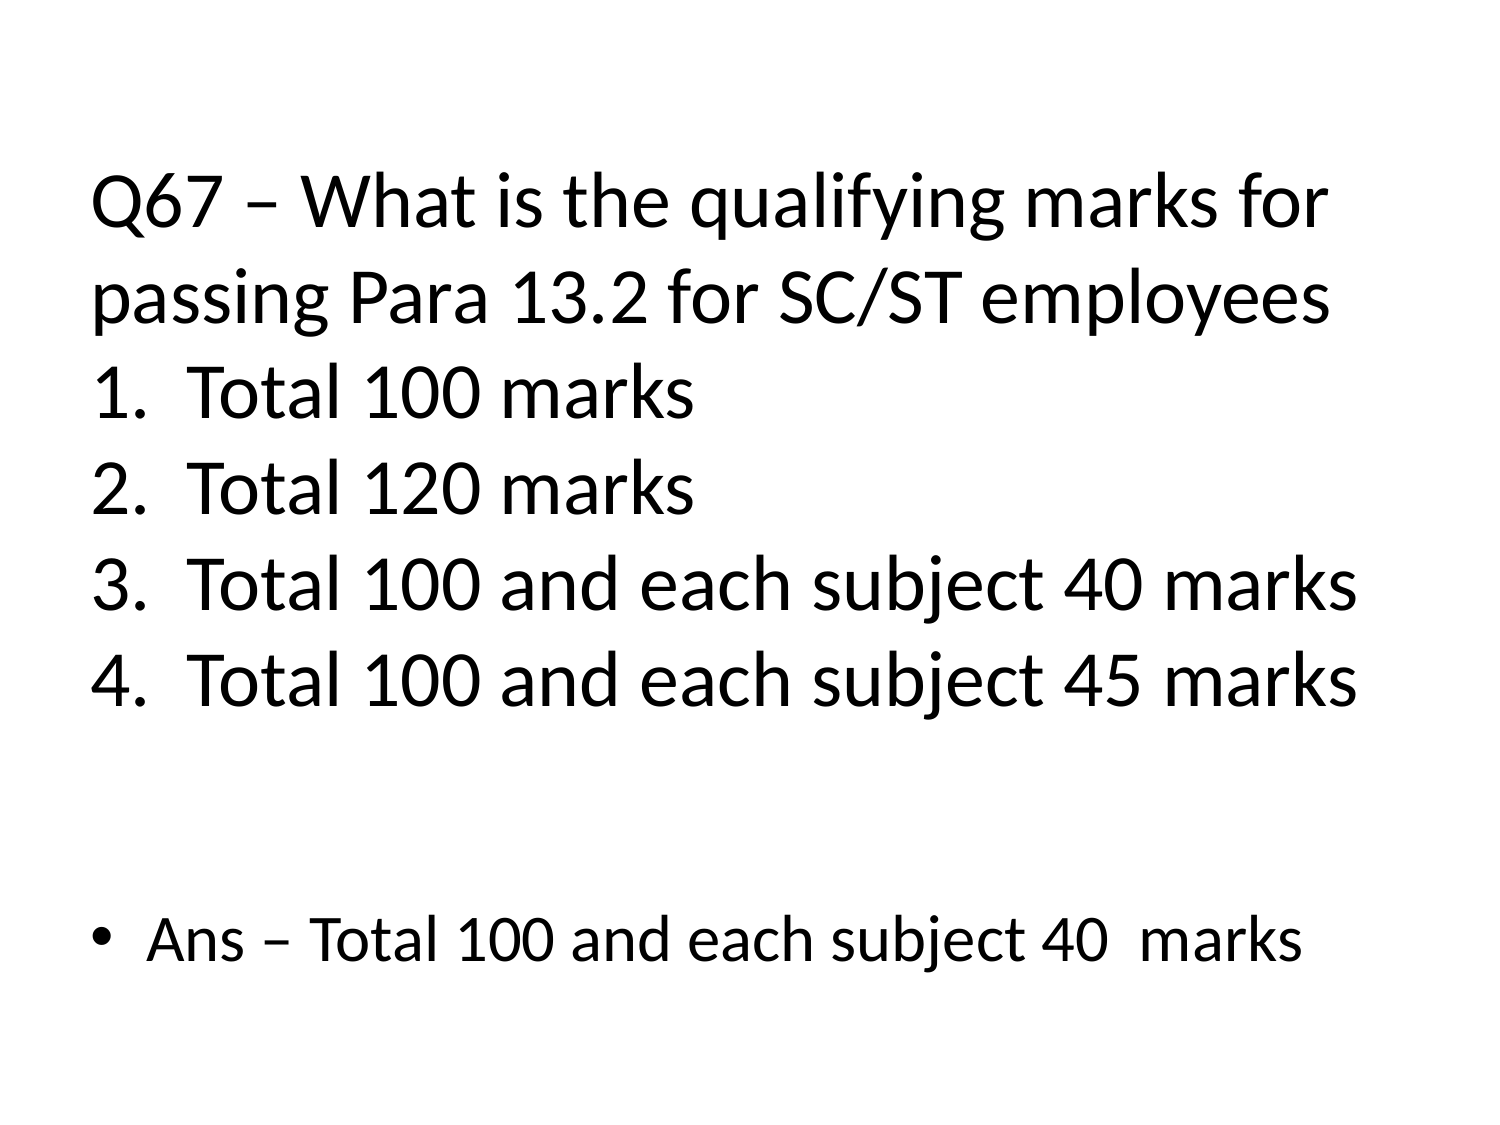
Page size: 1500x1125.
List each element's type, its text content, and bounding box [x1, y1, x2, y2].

title Q67 – What is the qualifying marks for passing Para 13.2 for SC/ST employees 1. Total 100 marks 2. Total 120 marks 3. Total 100 and each subject 40 marks 4. Total 100 and each subject 45 marks [75, 45, 1425, 825]
list Ans – Total 100 and each subject 40 marks [75, 887, 1425, 1005]
